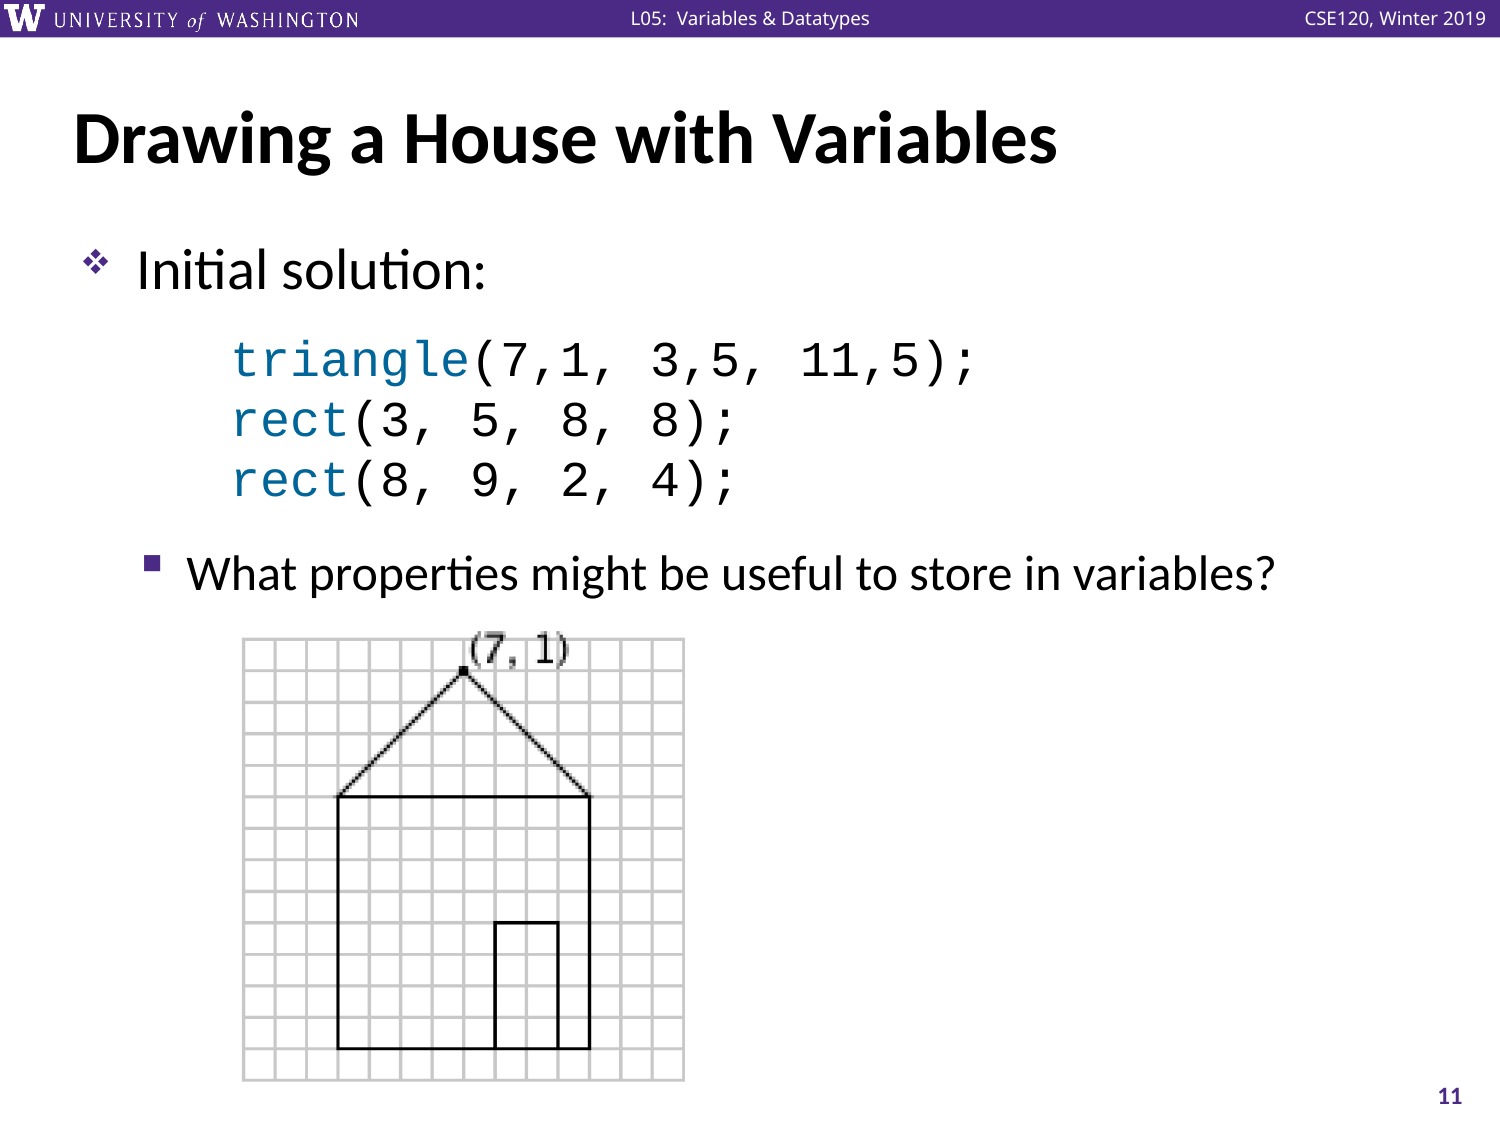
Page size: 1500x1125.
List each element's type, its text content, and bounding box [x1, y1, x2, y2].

slide_number 11 [1400, 1065, 1500, 1125]
list Initial solution: triangle(7,1, 3,5, 11,5); rect(3, 5, 8, 8); rect(8, 9, 2, 4); What properties might be useful to store in variables? [64, 223, 1438, 1040]
title Drawing a House with Variables [58, 71, 1438, 197]
picture [4, 4, 358, 32]
picture [240, 630, 686, 1082]
